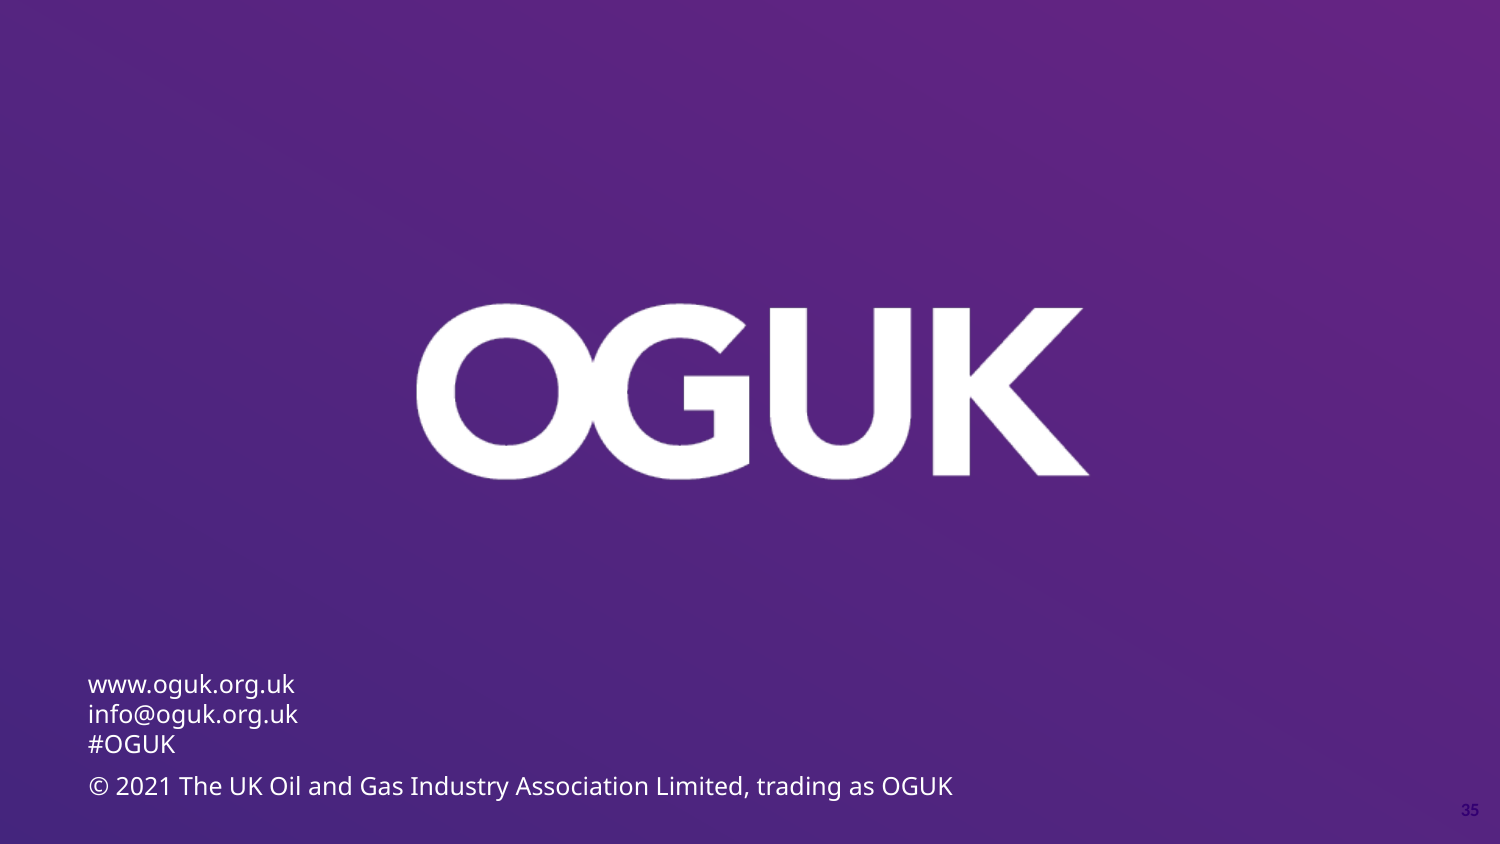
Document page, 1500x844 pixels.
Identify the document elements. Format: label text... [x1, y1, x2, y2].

picture [85, 0, 1402, 624]
slide_number 35 [1440, 800, 1500, 818]
